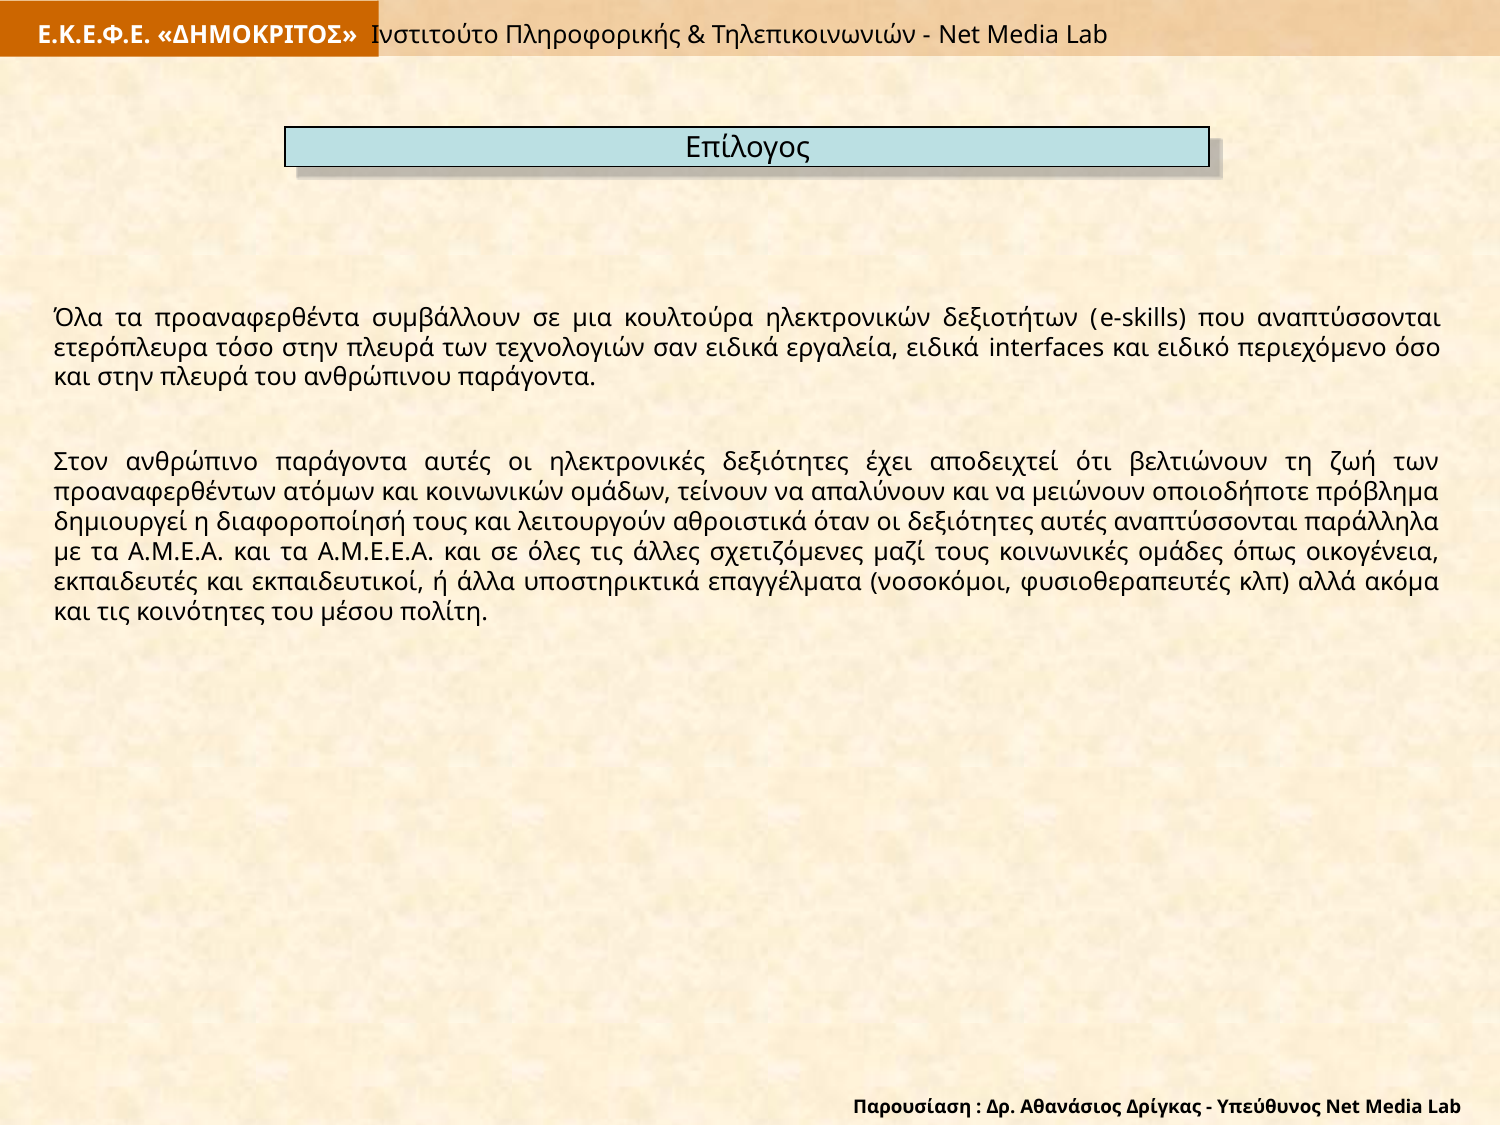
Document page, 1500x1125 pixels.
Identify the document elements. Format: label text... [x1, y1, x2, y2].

text_box [0, 0, 379, 57]
text_box Όλα τα προαναφερθέντα συμβάλλουν σε μια κουλτούρα ηλεκτρονικών δεξιοτήτων (e-skills) που αναπτύσσονται ετερόπλευρα τόσο στην πλευρά των τεχνολογιών σαν ειδικά εργαλεία, ειδικά interfaces και ειδικό περιεχόμενο όσο και στην πλευρά του ανθρώπινου παράγοντα. Στον ανθρώπινο παράγοντα αυτές οι ηλεκτρονικές δεξιότητες έχει αποδειχτεί ότι βελτιώνουν τη ζωή των προαναφερθέντων ατόμων και κοινωνικών ομάδων, τείνουν να απαλύνουν και να μειώνουν οποιοδήποτε πρόβλημα δημιουργεί η διαφοροποίησή τους και λειτουργούν αθροιστικά όταν οι δεξιότητες αυτές αναπτύσσονται παράλληλα με τα Α.Μ.Ε.Α. και τα Α.Μ.Ε.Ε.Α. και σε όλες τις άλλες σχετιζόμενες μαζί τους κοινωνικές ομάδες όπως οικογένεια, εκπαιδευτές και εκπαιδευτικοί, ή άλλα υποστηρικτικά επαγγέλματα (νοσοκόμοι, φυσιοθεραπευτές κλπ) αλλά ακόμα και τις κοινότητες του μέσου πολίτη. [38, 293, 1457, 633]
text_box Επίλογος [266, 120, 1229, 171]
text_box Παρουσίαση : Δρ. Αθανάσιος Δρίγκας - Υπεύθυνος Net Media Lab [838, 1087, 1500, 1125]
picture [0, 56, 1500, 1125]
text_box [377, 0, 1500, 56]
text_box Ε.Κ.Ε.Φ.Ε. «ΔΗΜΟΚΡΙΤΟΣ» Ινστιτούτο Πληροφορικής & Τηλεπικοινωνιών - Net Media Lab [22, 10, 1364, 56]
